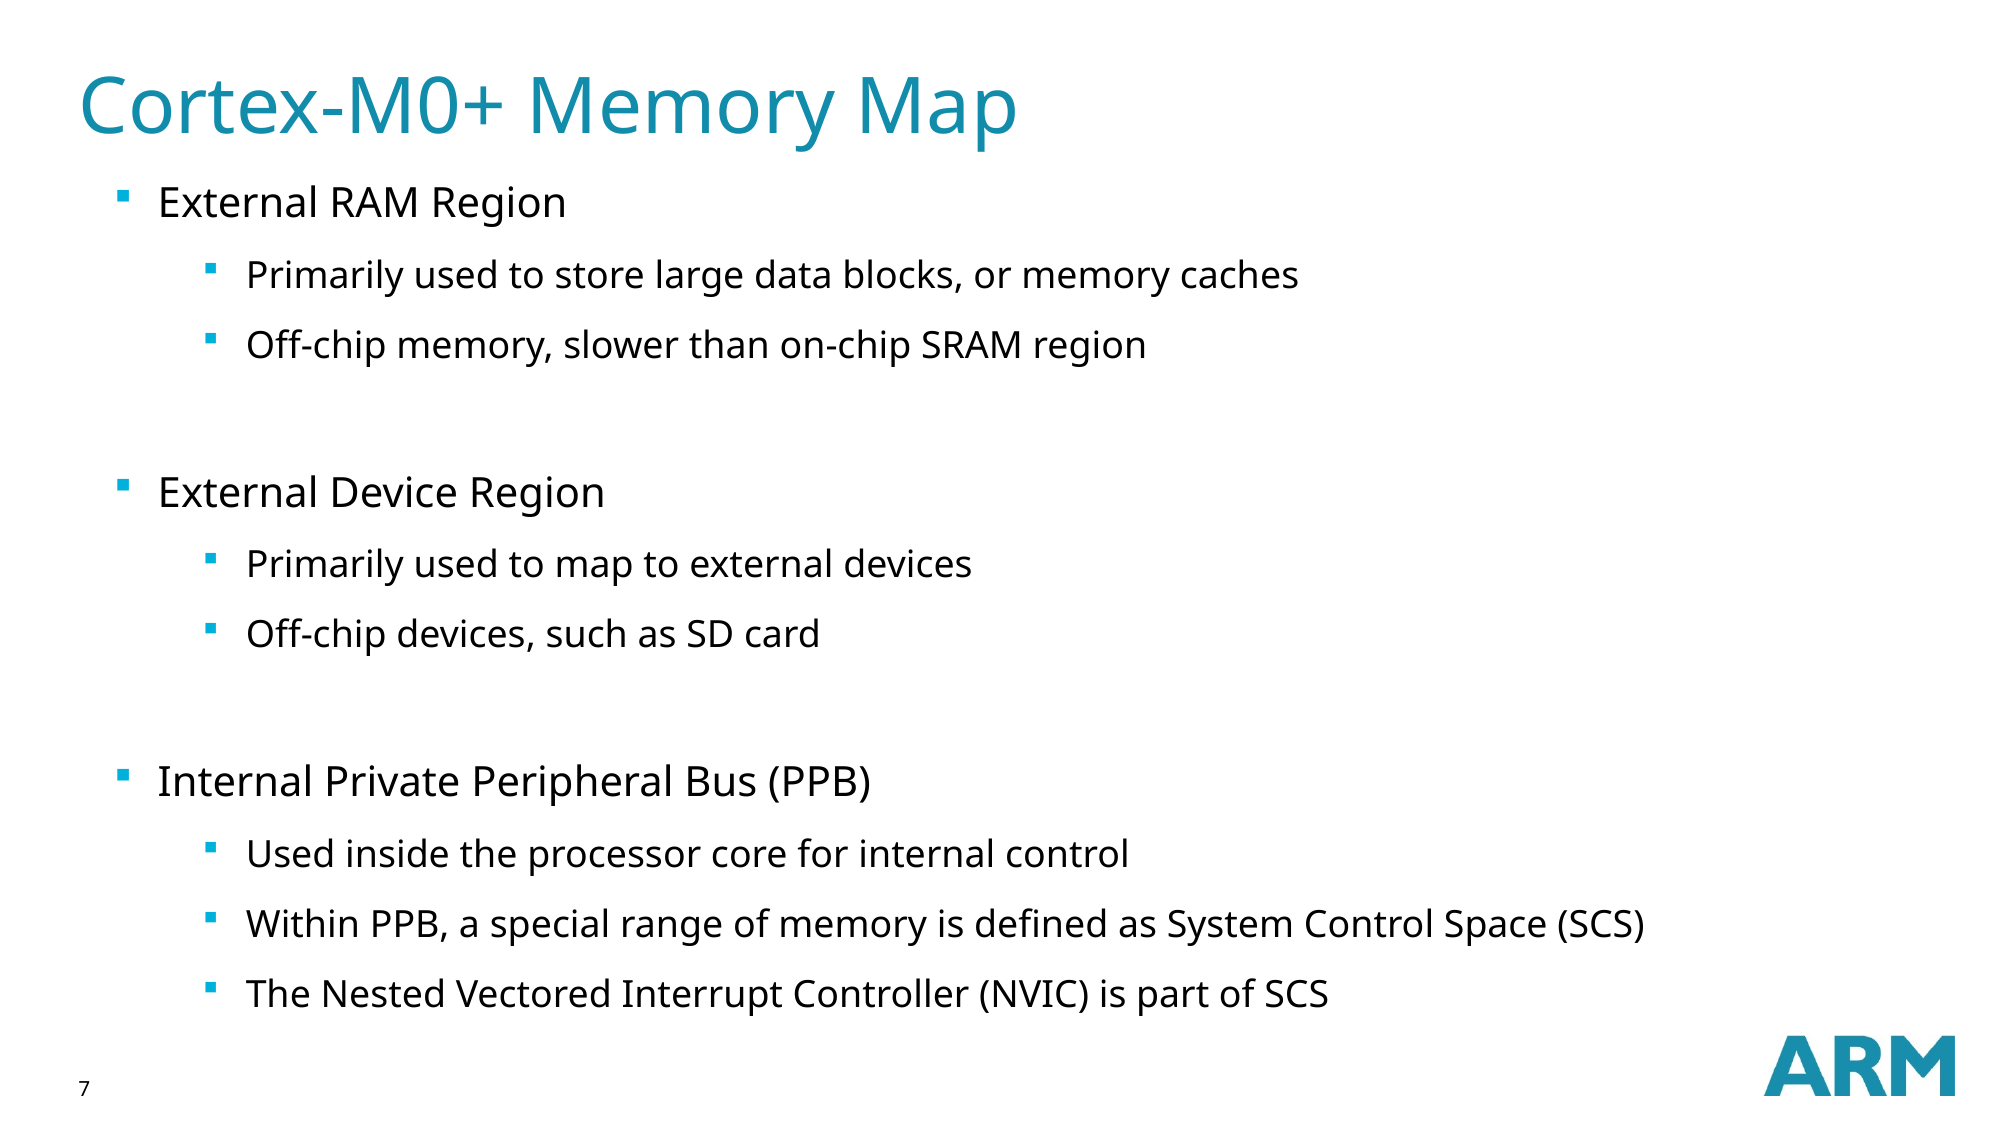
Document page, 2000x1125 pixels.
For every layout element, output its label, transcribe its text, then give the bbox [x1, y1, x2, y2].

list External RAM Region Primarily used to store large data blocks, or memory caches Off-chip memory, slower than on-chip SRAM region External Device Region Primarily used to map to external devices Off-chip devices, such as SD card Internal Private Peripheral Bus (PPB) Used inside the processor core for internal control Within PPB, a special range of memory is defined as System Control Space (SCS) The Nested Vectored Interrupt Controller (NVIC) is part of SCS [114, 175, 1945, 944]
picture [1763, 1035, 1955, 1096]
title Cortex-M0+ Memory Map [78, 55, 1910, 150]
